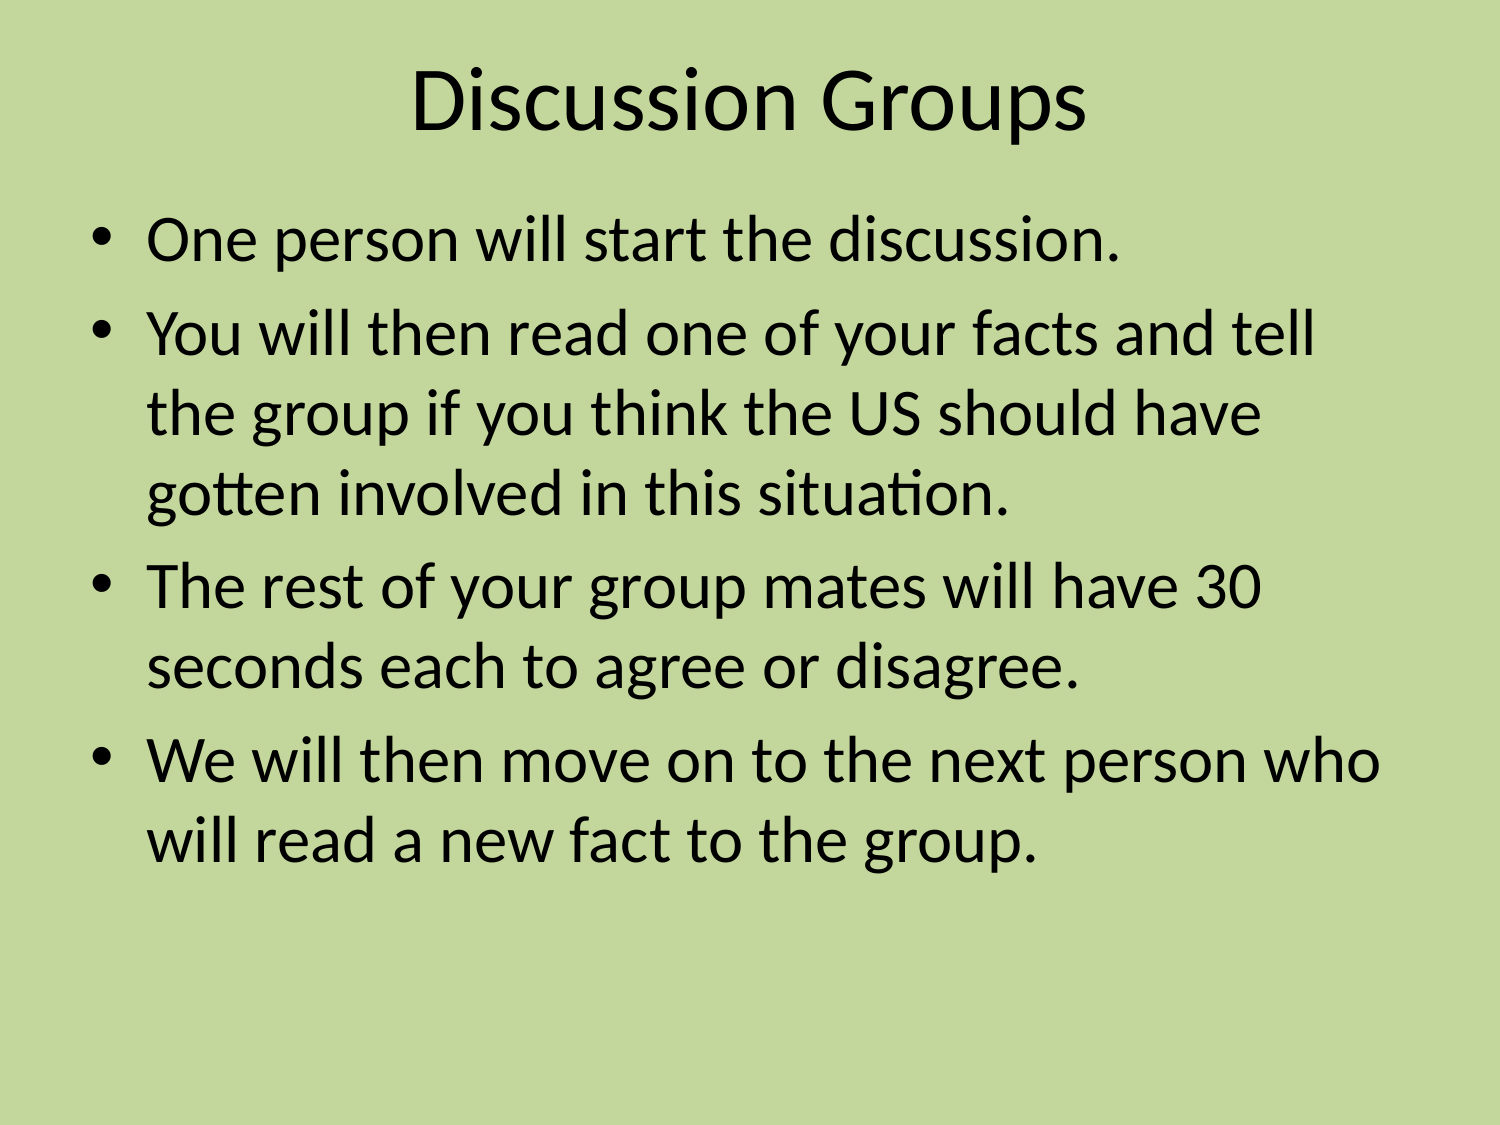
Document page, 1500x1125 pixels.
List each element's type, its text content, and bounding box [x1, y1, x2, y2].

title Discussion Groups [75, 0, 1425, 187]
list One person will start the discussion. You will then read one of your facts and tell the group if you think the US should have gotten involved in this situation. The rest of your group mates will have 30 seconds each to agree or disagree. We will then move on to the next person who will read a new fact to the group. [75, 187, 1425, 1125]
